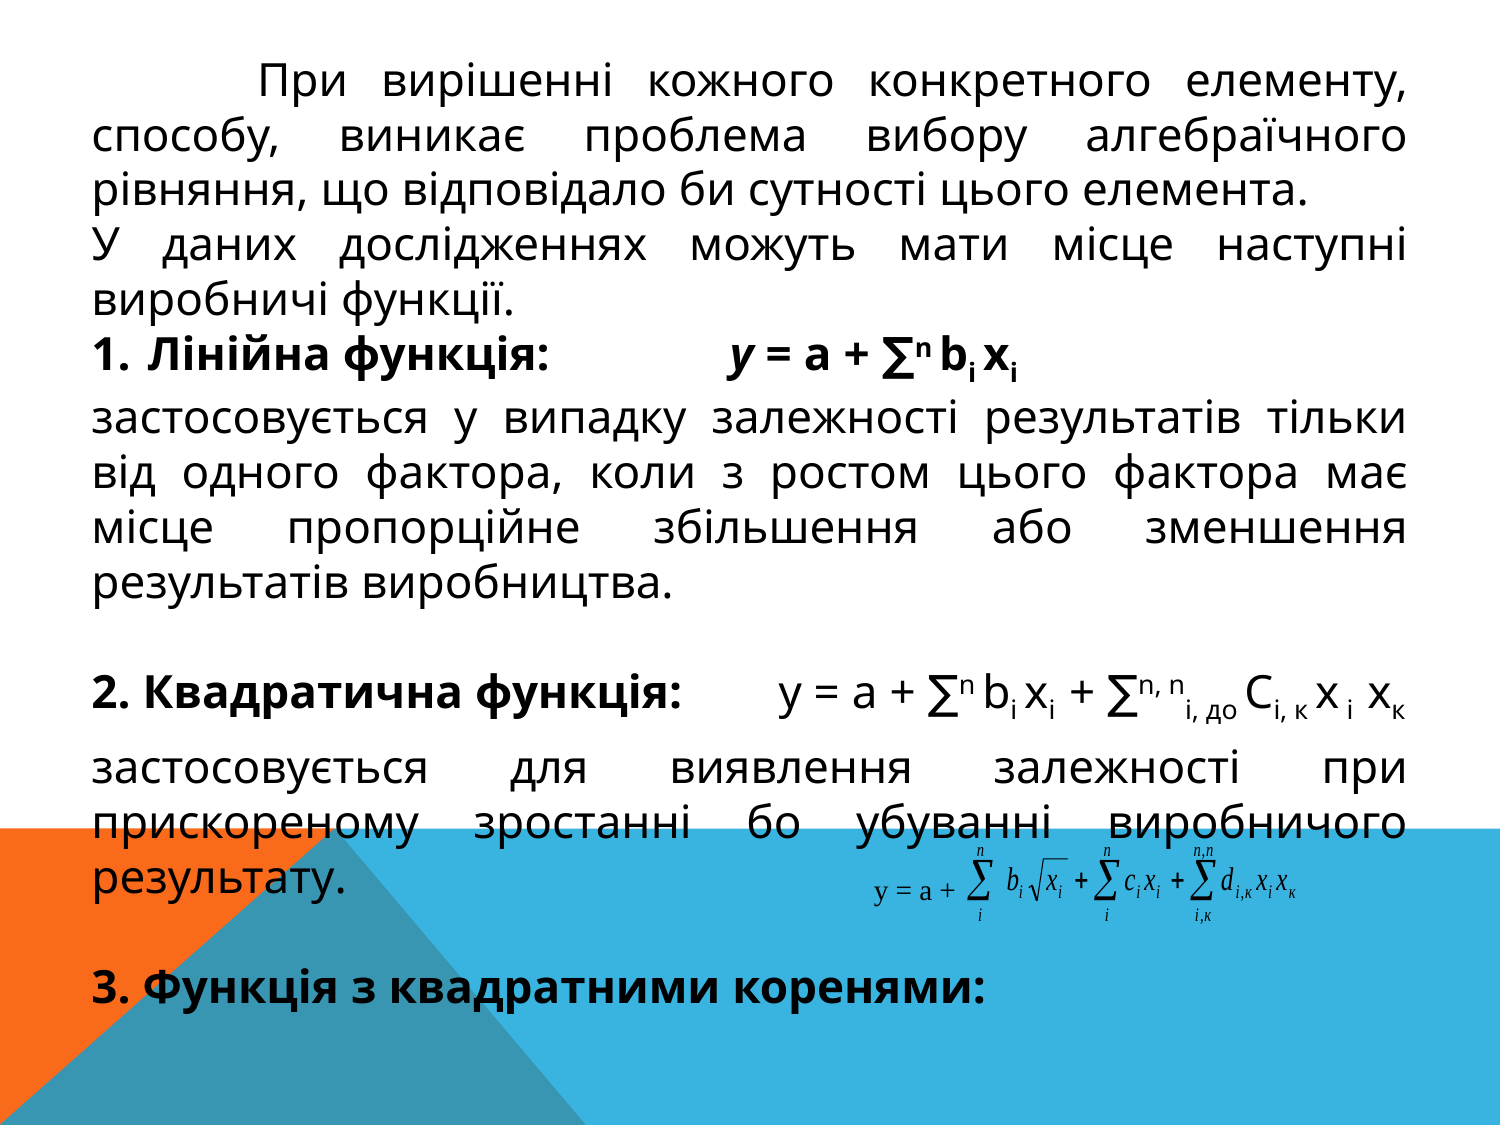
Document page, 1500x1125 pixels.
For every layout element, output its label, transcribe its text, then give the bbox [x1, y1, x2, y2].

picture [673, 810, 1428, 949]
text_box При вирішенні кожного конкретного елементу, способу, виникає проблема вибору алгебраїчного рівняння, що відповідало би сутності цього елемента. У даних дослідженнях можуть мати місце наступні виробничі функції. Лінійна функція: у = а + ∑n bi xi застосовується у випадку залежності результатів тільки від одного фактора, коли з ростом цього фактора має місце пропорційне збільшення або зменшення результатів виробництва. 2. Квадратична функція: y = a + ∑n bi xi + ∑n, ni, до Сi, к х і xк застосовується для виявлення залежності при прискореному зростанні бо убуванні виробничого результату. 3. Функція з квадратними коренями: [76, 42, 1424, 1075]
